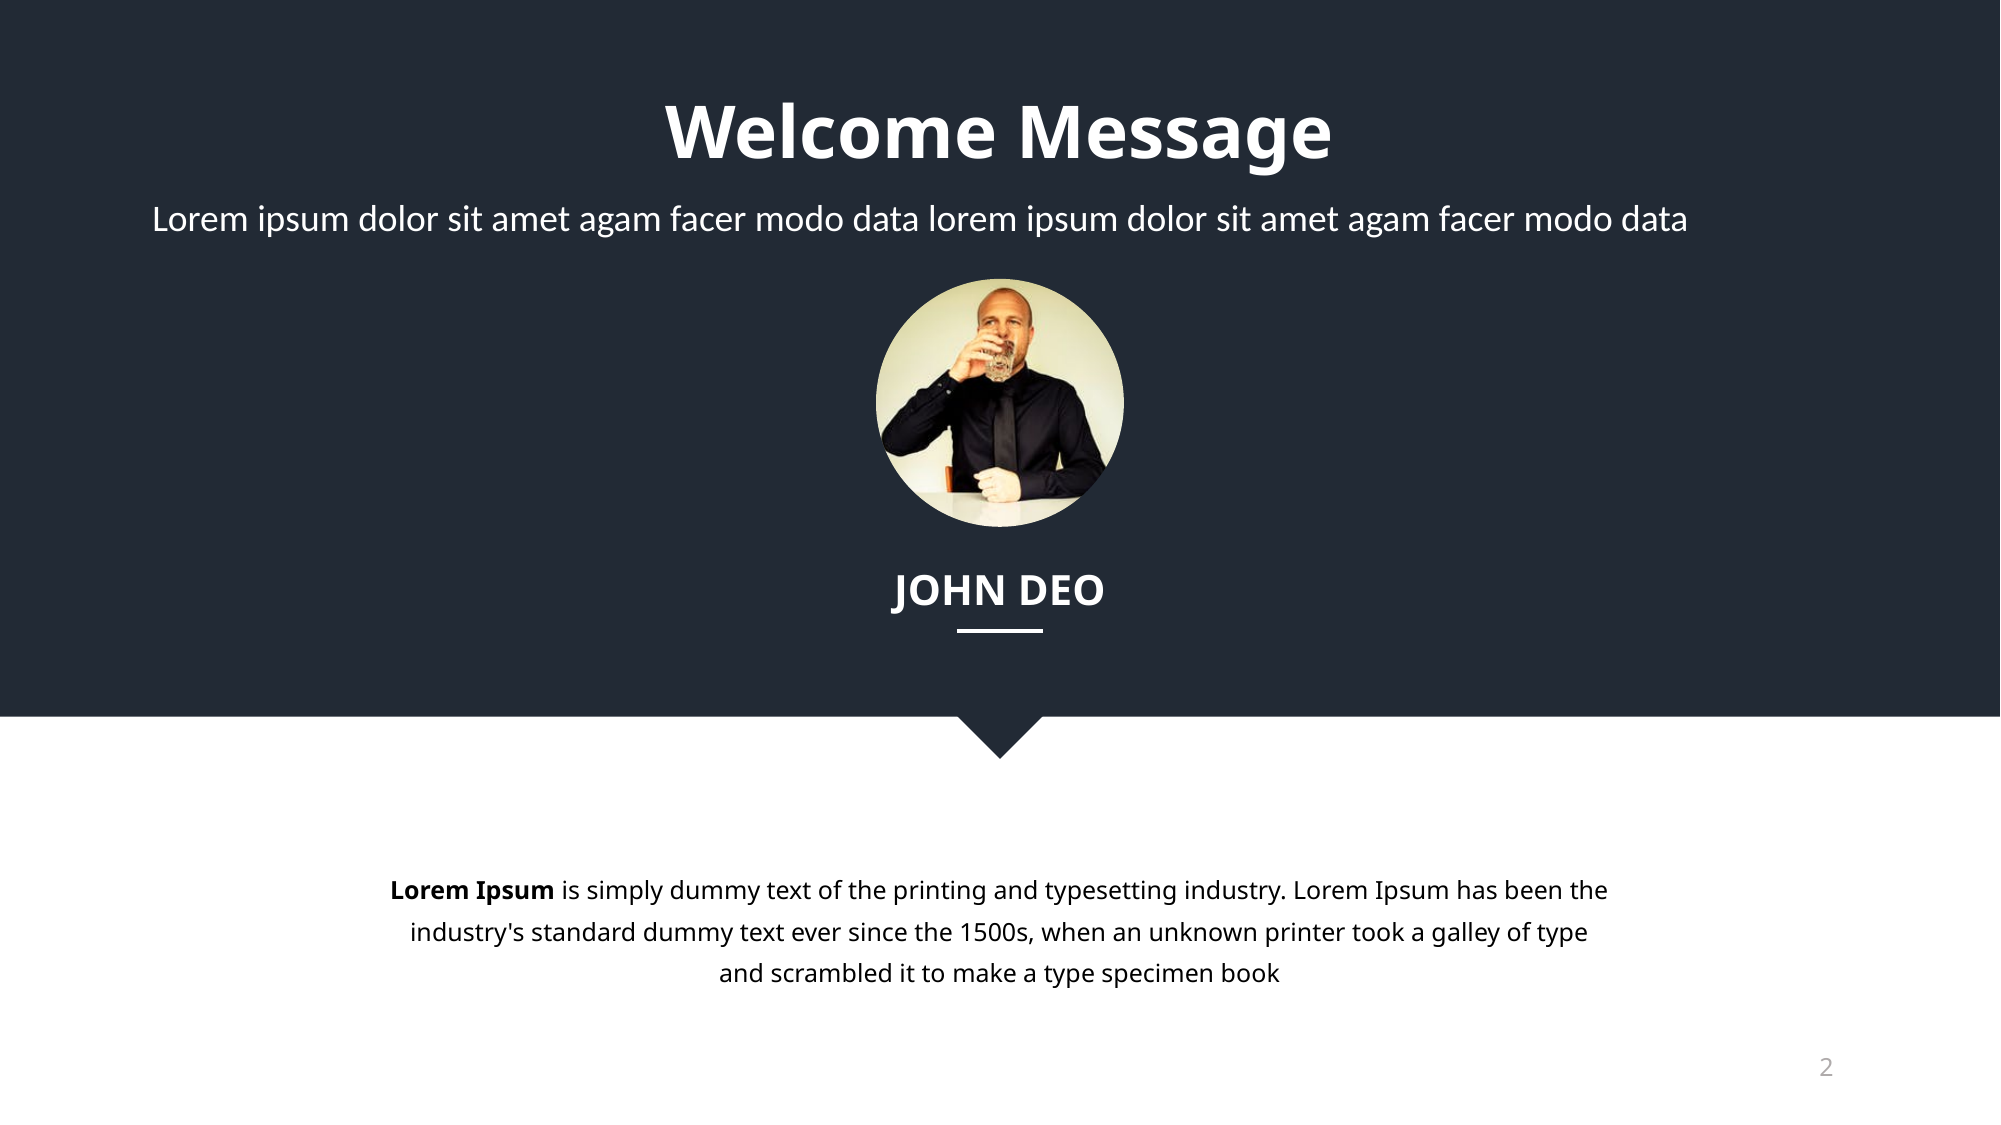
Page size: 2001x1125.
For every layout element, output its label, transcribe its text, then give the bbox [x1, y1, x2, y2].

picture [875, 278, 1124, 527]
slide_number 2 [1790, 1042, 1863, 1094]
title Welcome Message [137, 78, 1863, 186]
text_box Lorem Ipsum is simply dummy text of the printing and typesetting industry. Lorem Ipsum has been the industry's standard dummy text ever since the 1500s, when an unknown printer took a galley of type and scrambled it to make a type specimen book [372, 855, 1628, 995]
text_box [0, 0, 2000, 718]
subtitle Lorem ipsum dolor sit amet agam facer modo data lorem ipsum dolor sit amet agam facer modo data [137, 186, 1863, 227]
text_box [949, 659, 1051, 761]
text_box JOHN DEO [873, 556, 1127, 621]
